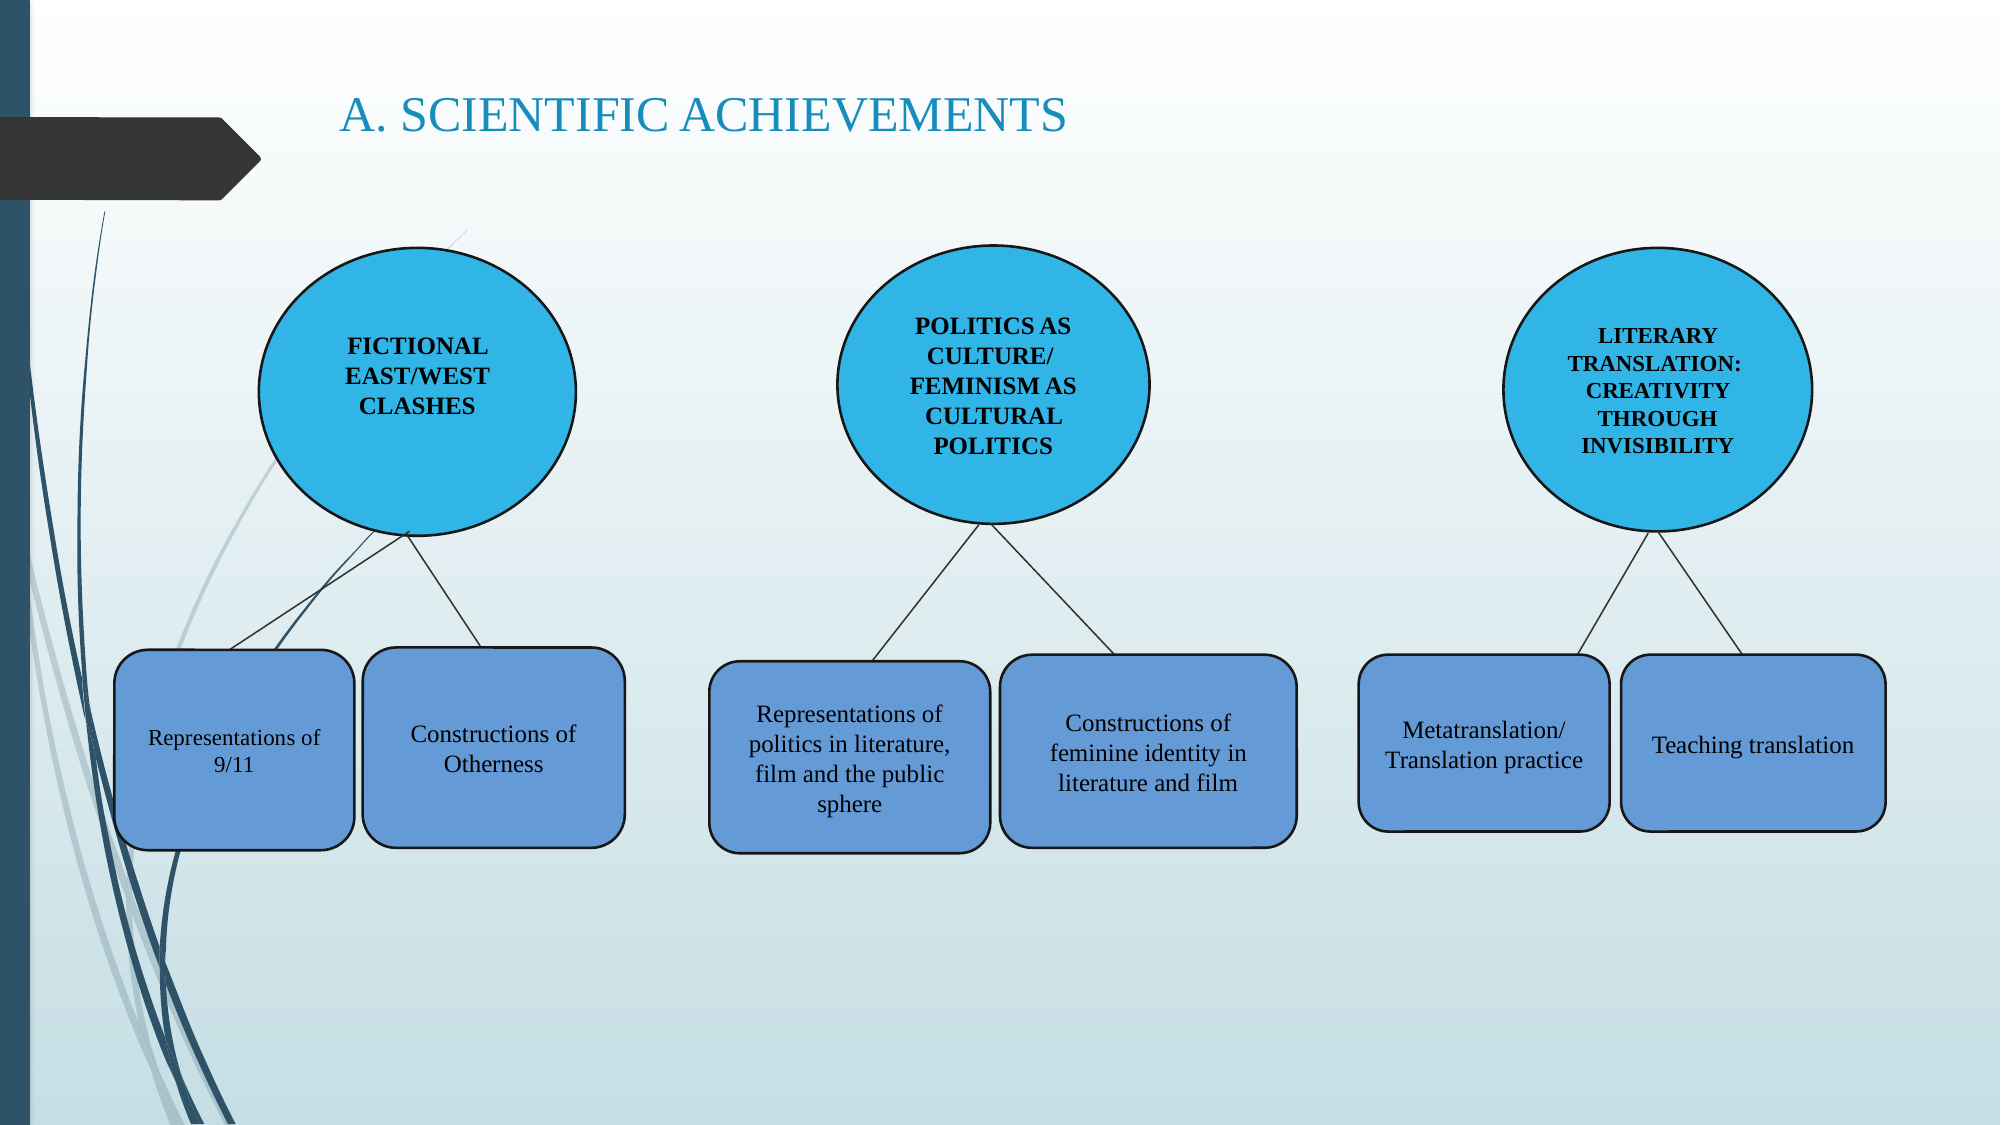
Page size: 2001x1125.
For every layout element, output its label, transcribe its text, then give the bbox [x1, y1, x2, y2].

text_box LITERARY TRANSLATION: CREATIVITY THROUGH INVISIBILITY [1502, 246, 1814, 533]
text_box Representations of 9/11 [112, 648, 356, 852]
text_box FICTIONAL EAST/WEST CLASHES [257, 246, 578, 534]
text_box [989, 522, 1138, 680]
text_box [167, 531, 410, 691]
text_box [1559, 533, 1649, 686]
text_box Constructions of Otherness [361, 646, 627, 850]
text_box Teaching translation [1619, 653, 1887, 833]
text_box Constructions of feminine identity in literature and film [998, 653, 1299, 850]
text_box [407, 535, 530, 721]
text_box Metatranslation/ Translation practice [1357, 653, 1611, 833]
text_box POLITICS AS CULTURE/ FEMINISM AS CULTURAL POLITICS [836, 244, 1151, 526]
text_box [852, 524, 979, 686]
text_box Representations of politics in literature, film and the public sphere [708, 659, 992, 855]
title A. SCIENTIFIC ACHIEVEMENTS [324, 74, 1888, 179]
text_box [1657, 531, 1760, 680]
